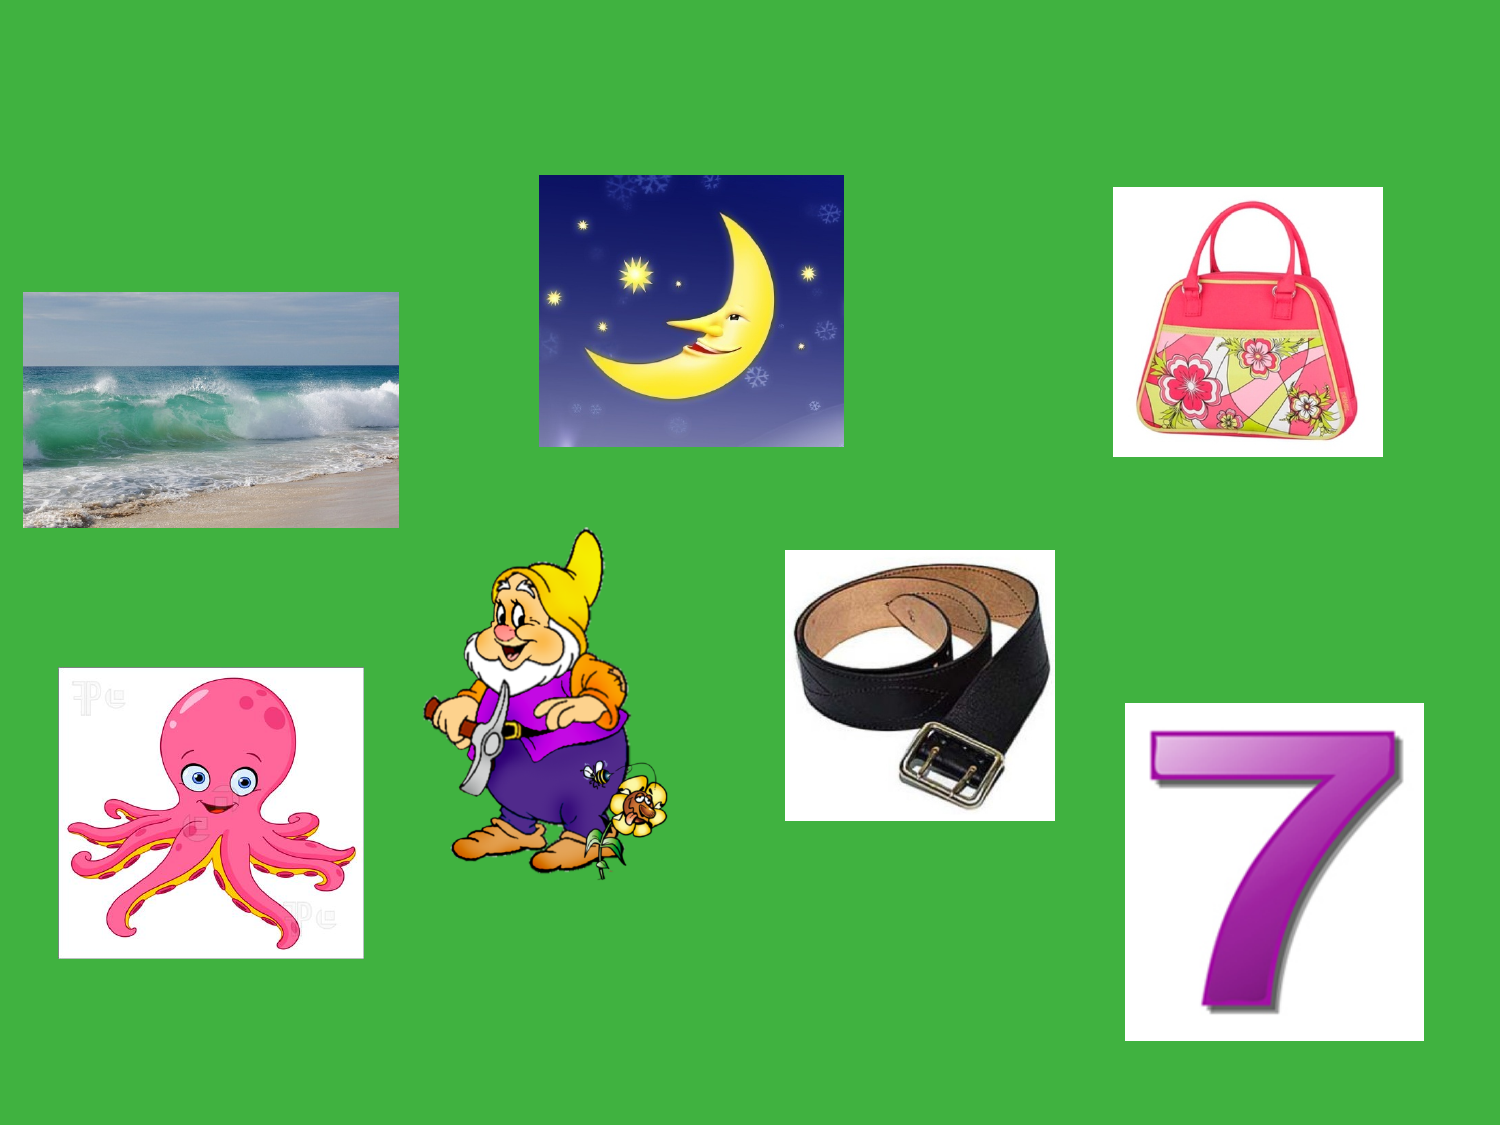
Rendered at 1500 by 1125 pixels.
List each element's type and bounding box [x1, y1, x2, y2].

picture [1112, 187, 1383, 458]
picture [538, 175, 844, 447]
picture [784, 550, 1055, 821]
picture [23, 292, 399, 528]
picture [421, 527, 669, 881]
picture [1124, 702, 1424, 1041]
picture [58, 667, 364, 960]
